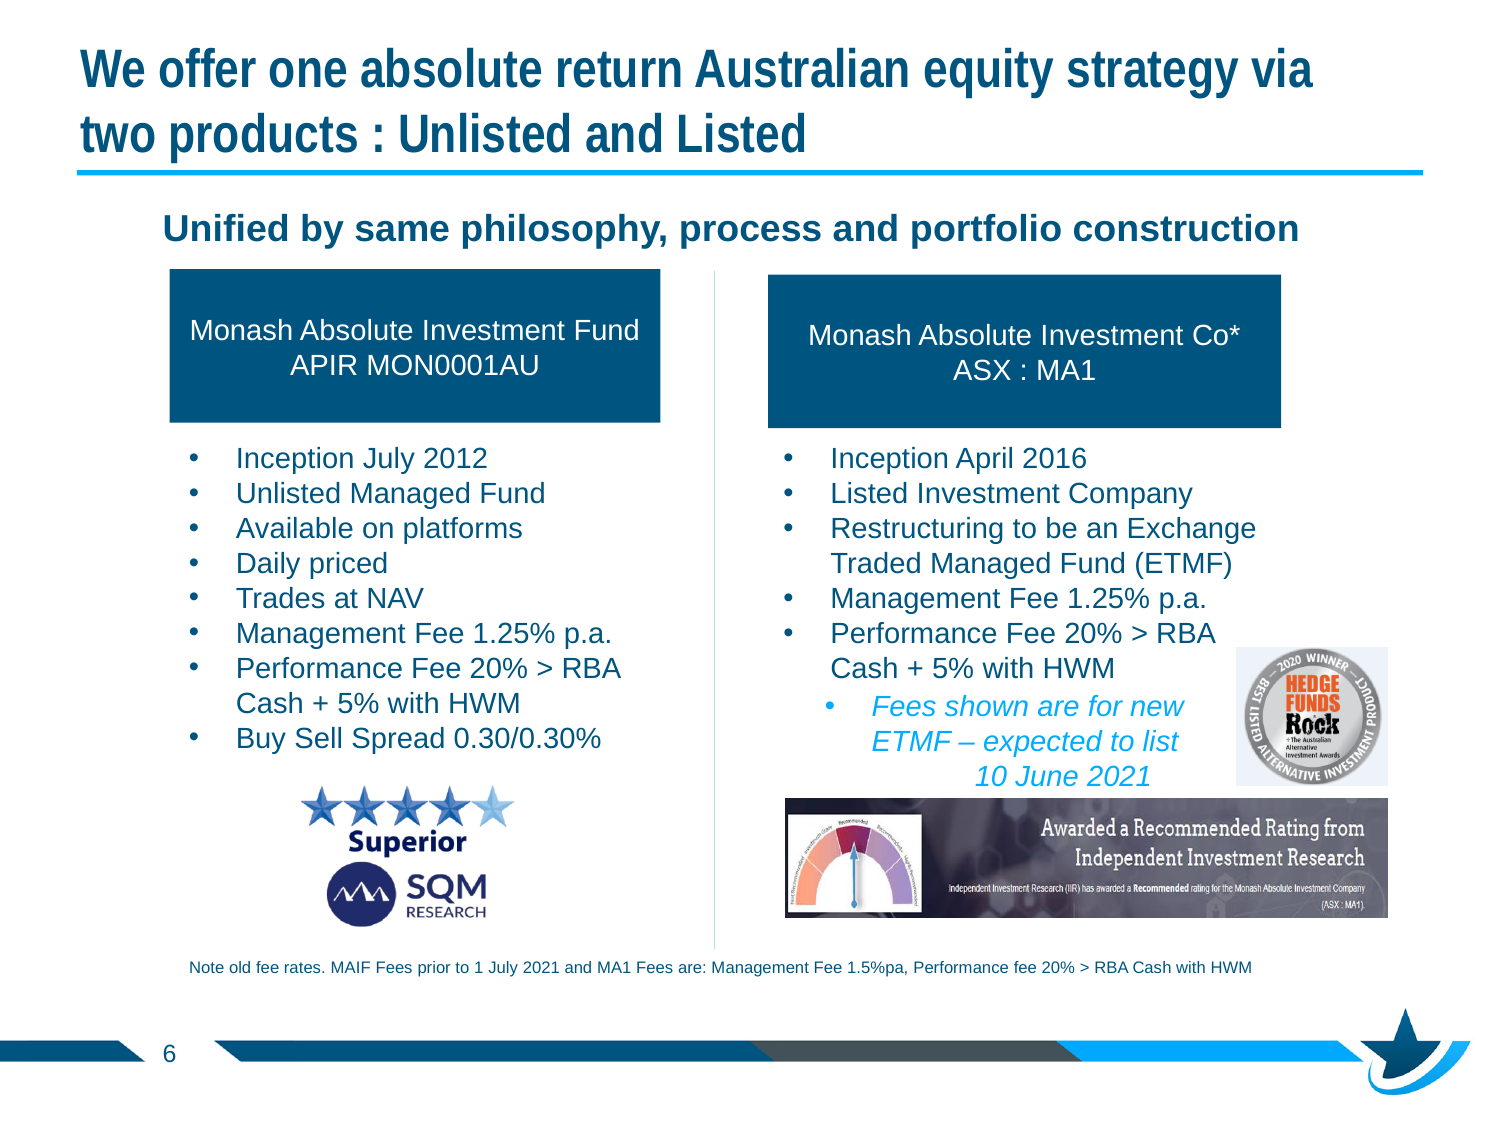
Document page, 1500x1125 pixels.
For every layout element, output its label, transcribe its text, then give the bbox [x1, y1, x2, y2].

slide_number 6 [147, 1016, 498, 1089]
text_box Monash Absolute Investment Co* ASX : MA1 [766, 272, 1283, 430]
text_box Inception April 2016 Listed Investment Company Restructuring to be an Exchange Traded Managed Fund (ETMF) Management Fee 1.25% p.a. Performance Fee 20% > RBA Cash + 5% with HWM [768, 432, 1282, 692]
text_box Fees shown are for new ETMF – expected to list 10 June 2021 [809, 680, 1214, 796]
text_box Inception July 2012 Unlisted Managed Fund Available on platforms Daily priced Trades at NAV Management Fee 1.25% p.a. Performance Fee 20% > RBA Cash + 5% with HWM Buy Sell Spread 0.30/0.30% [174, 432, 640, 762]
picture [0, 0, 1500, 1125]
title We offer one absolute return Australian equity strategy via two products : Unlisted and Listed [64, 39, 1415, 158]
text_box Note old fee rates. MAIF Fees prior to 1 July 2021 and MA1 Fees are: Management Fee 1.5%pa, Performance fee 20% > RBA Cash with HWM [174, 949, 1415, 985]
text_box Monash Absolute Investment Fund APIR MON0001AU [167, 267, 662, 425]
text_box Unified by same philosophy, process and portfolio construction [147, 196, 1316, 256]
